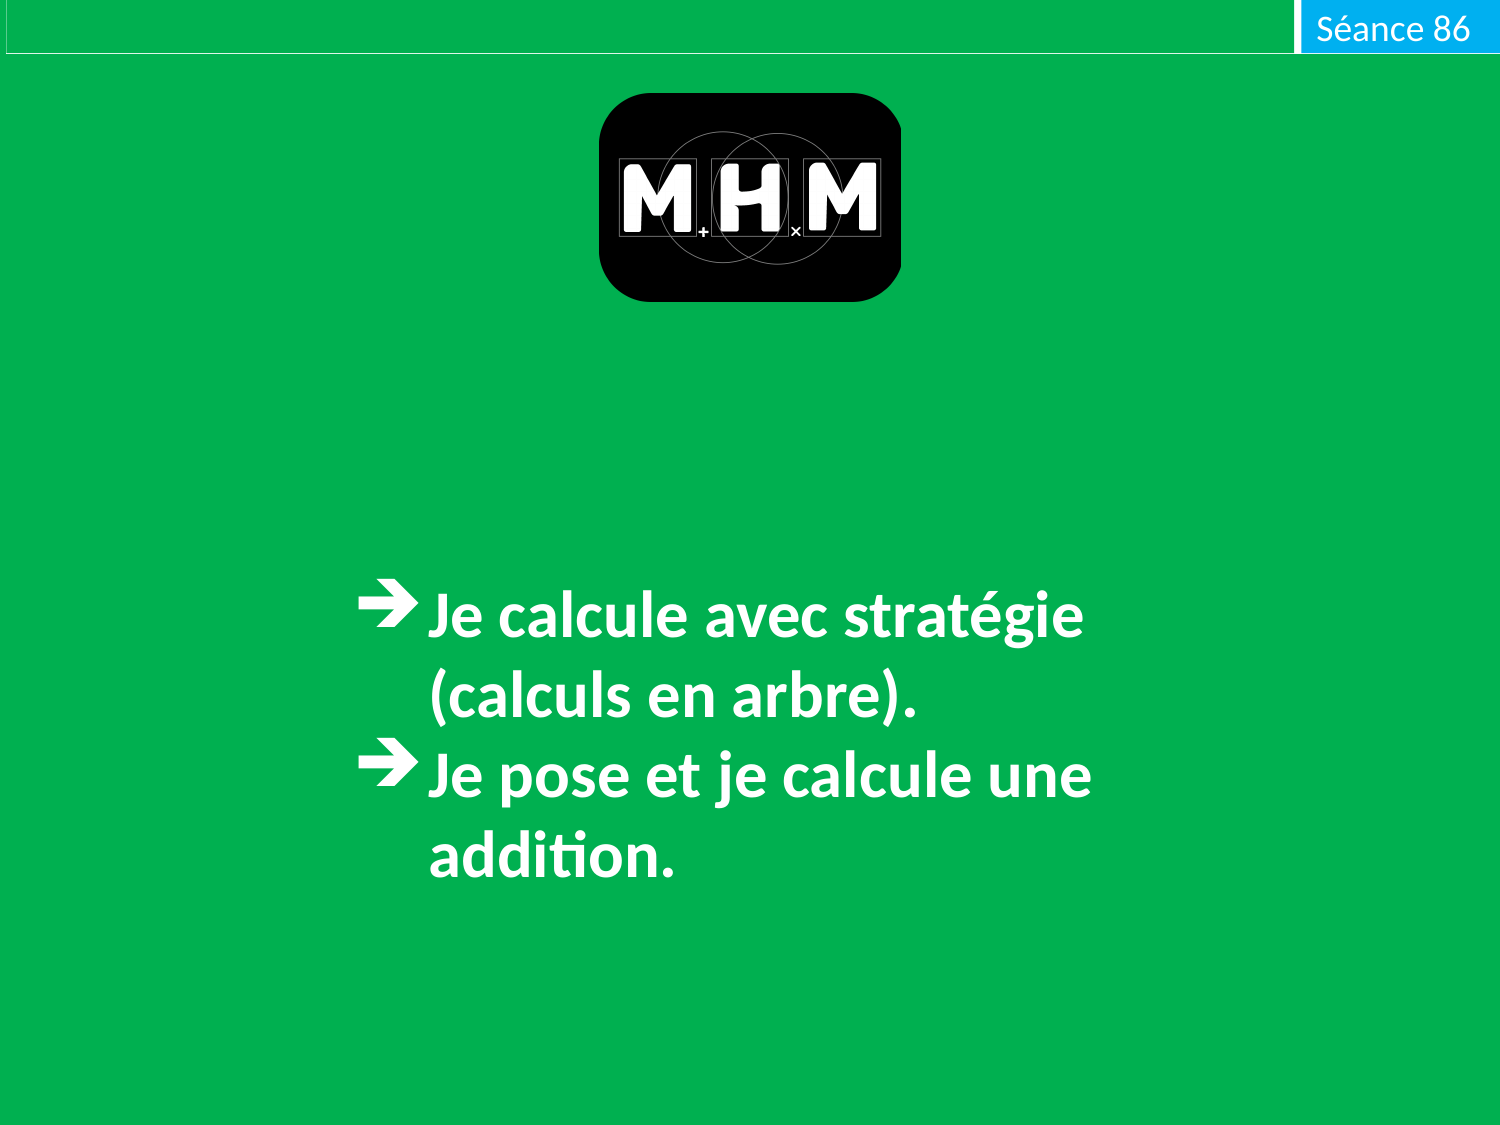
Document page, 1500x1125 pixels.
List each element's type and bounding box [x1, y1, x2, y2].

text_box [0, 54, 1500, 1125]
